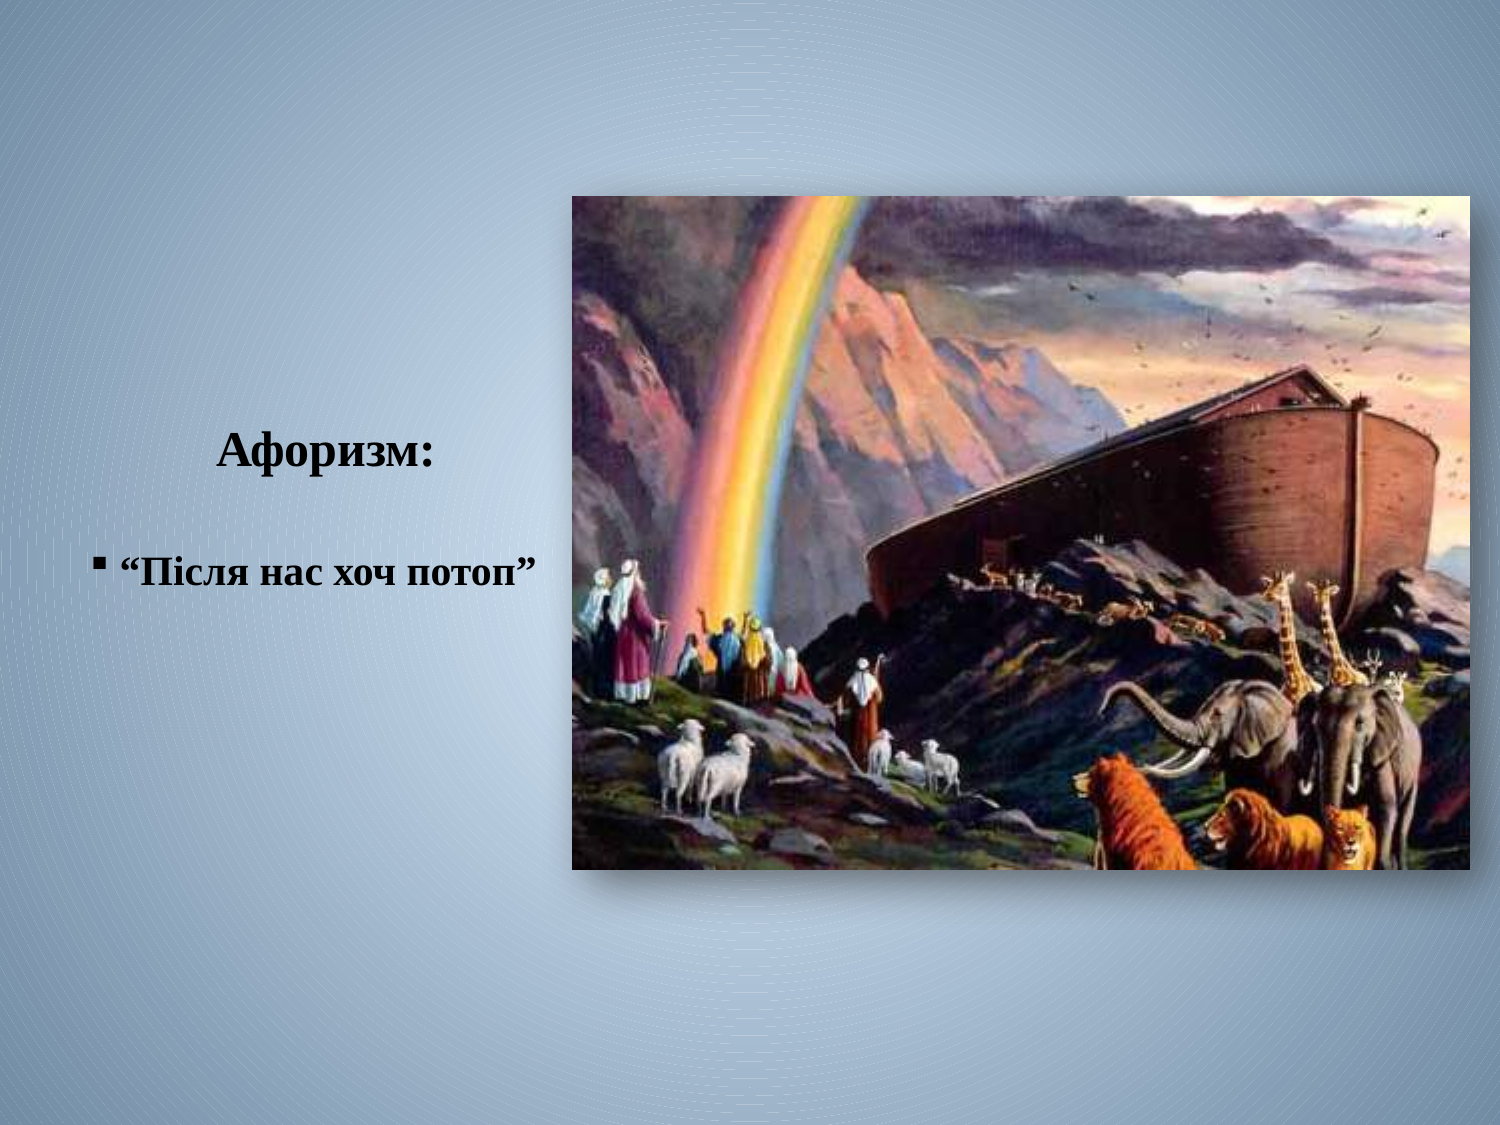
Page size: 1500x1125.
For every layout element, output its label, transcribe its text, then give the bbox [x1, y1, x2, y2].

list Афоризм: “Після нас хоч потоп” [75, 408, 569, 1005]
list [572, 196, 1471, 870]
